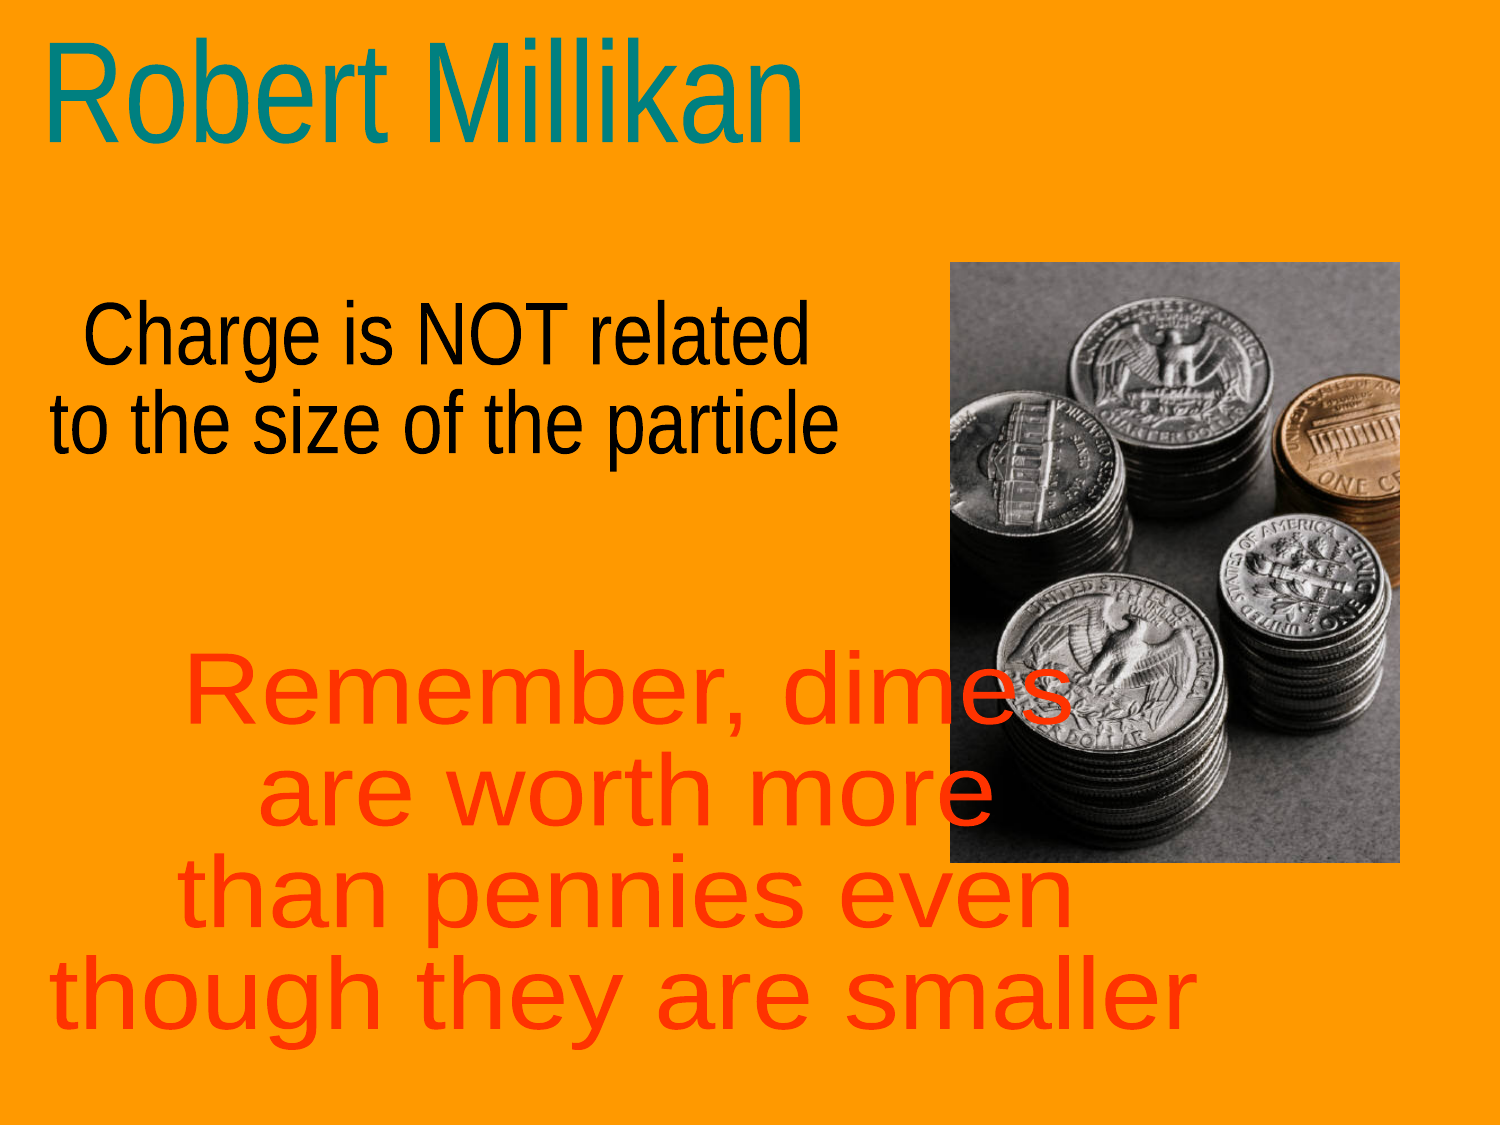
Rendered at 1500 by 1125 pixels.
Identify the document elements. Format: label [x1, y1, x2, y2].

picture [949, 262, 1401, 863]
